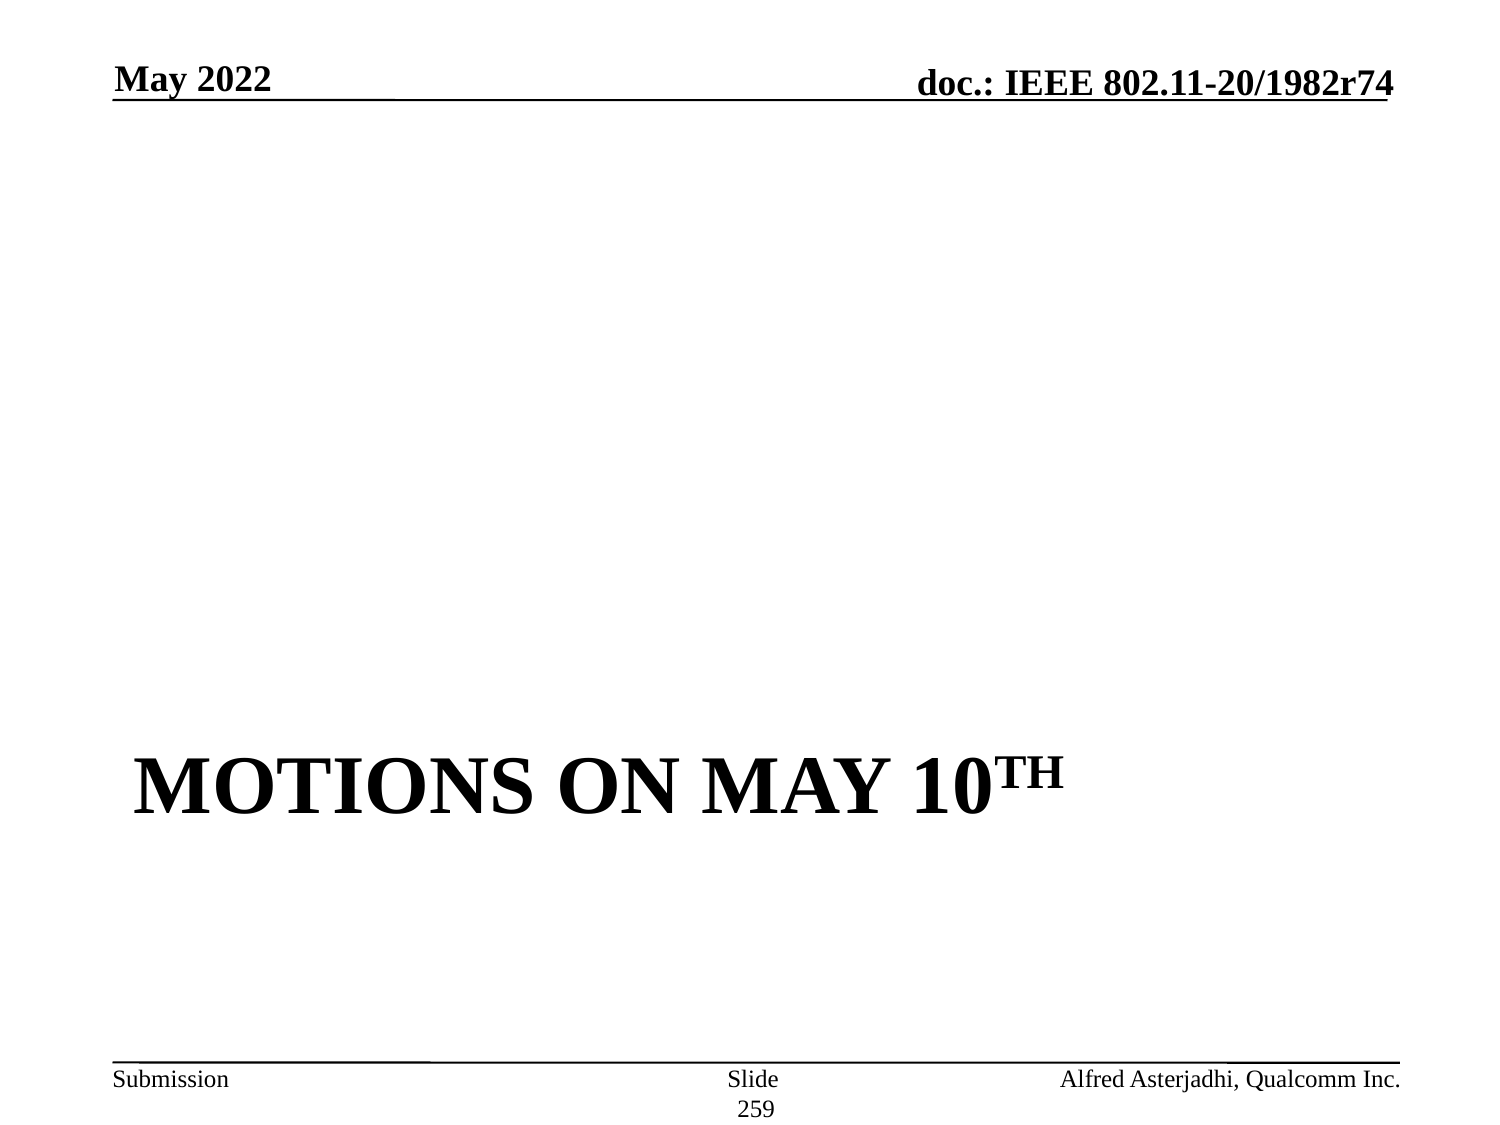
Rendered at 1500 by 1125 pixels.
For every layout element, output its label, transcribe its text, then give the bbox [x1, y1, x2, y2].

footer Alfred Asterjadhi, Qualcomm Inc. [878, 1061, 1402, 1093]
slide_number Slide 259 [712, 1061, 800, 1123]
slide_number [114, 54, 423, 100]
title Motions on May 10th [118, 722, 1394, 947]
